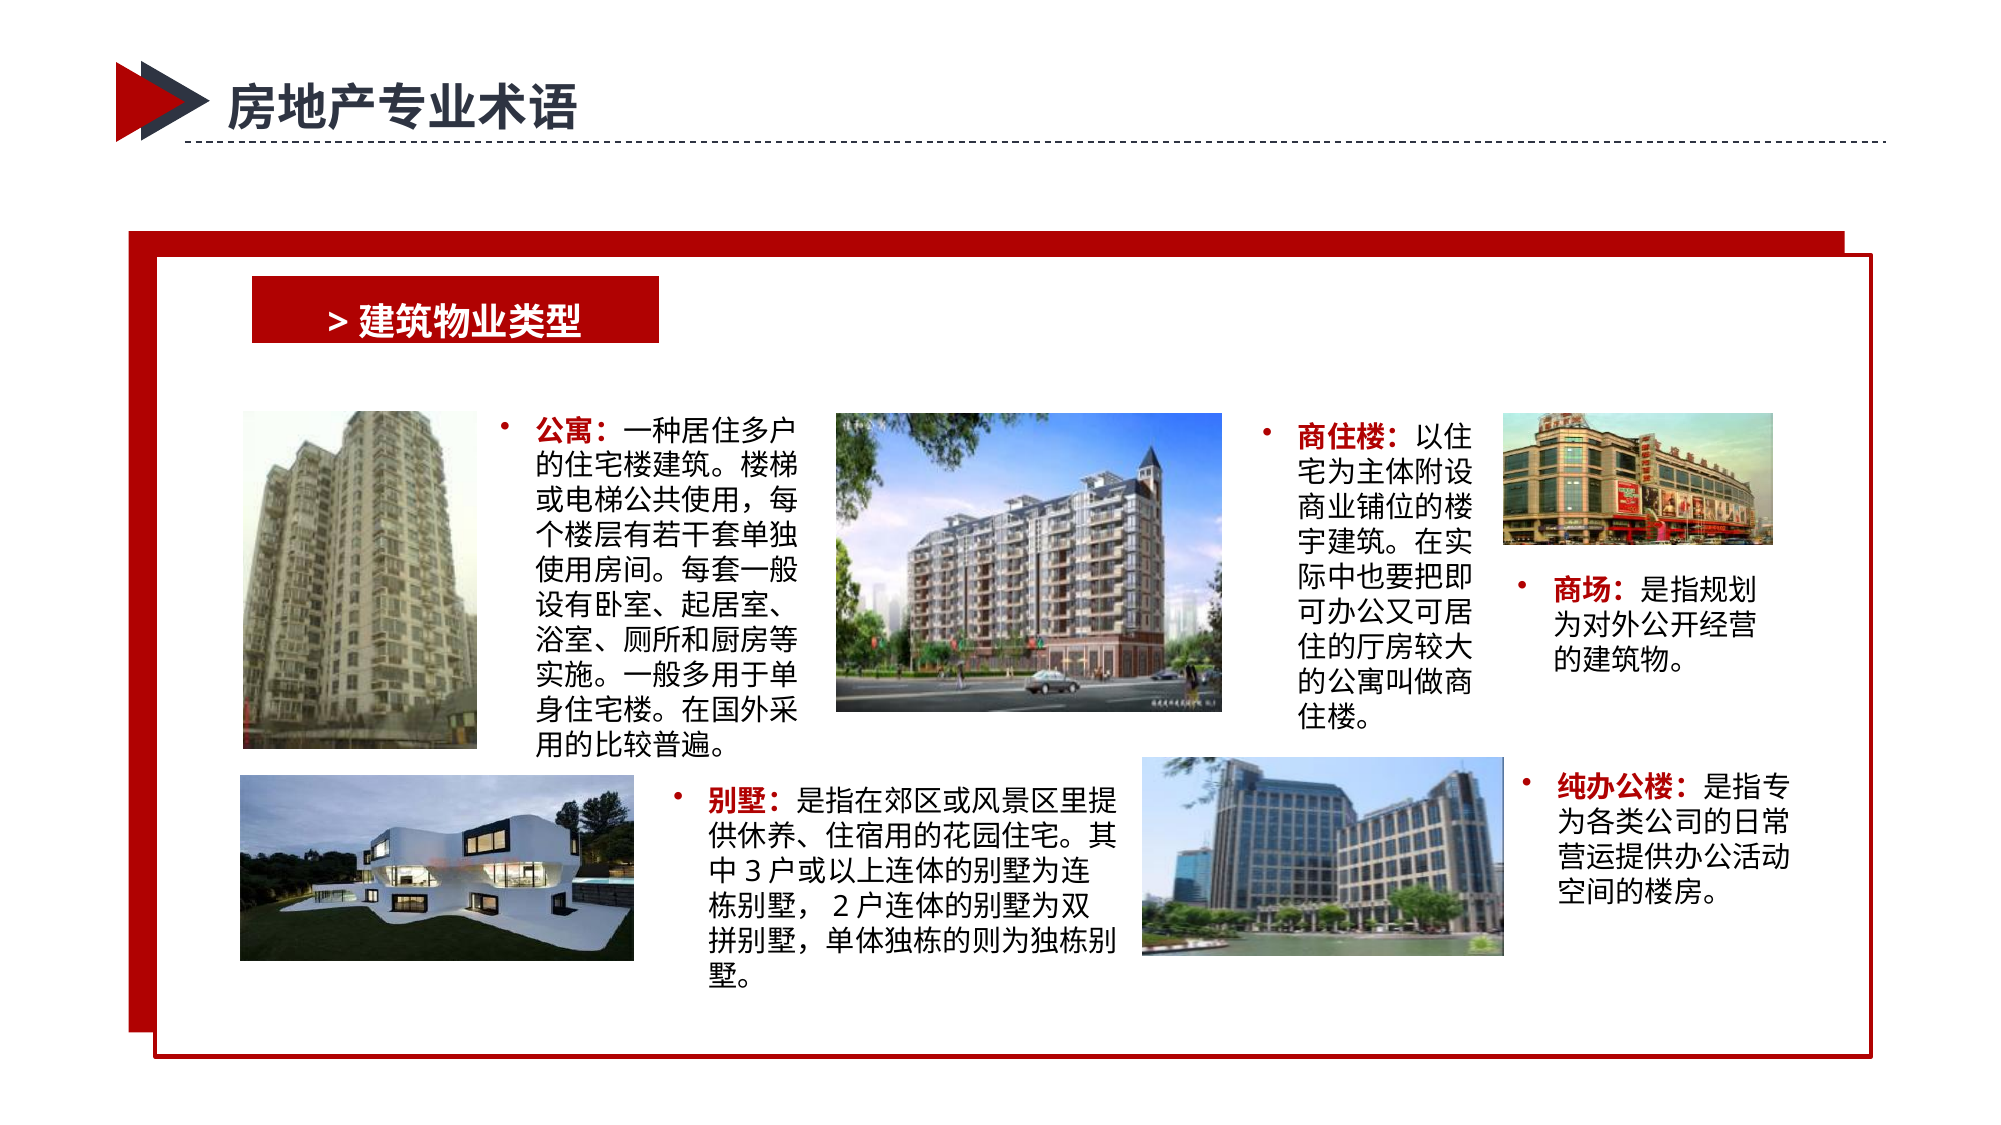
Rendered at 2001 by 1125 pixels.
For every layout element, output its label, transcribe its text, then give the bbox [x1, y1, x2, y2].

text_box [128, 230, 1872, 1057]
picture [1503, 413, 1773, 545]
text_box 房地产专业术语 [199, 68, 607, 157]
picture [239, 774, 634, 961]
picture [836, 413, 1222, 712]
picture [1142, 757, 1505, 956]
picture [242, 410, 477, 750]
